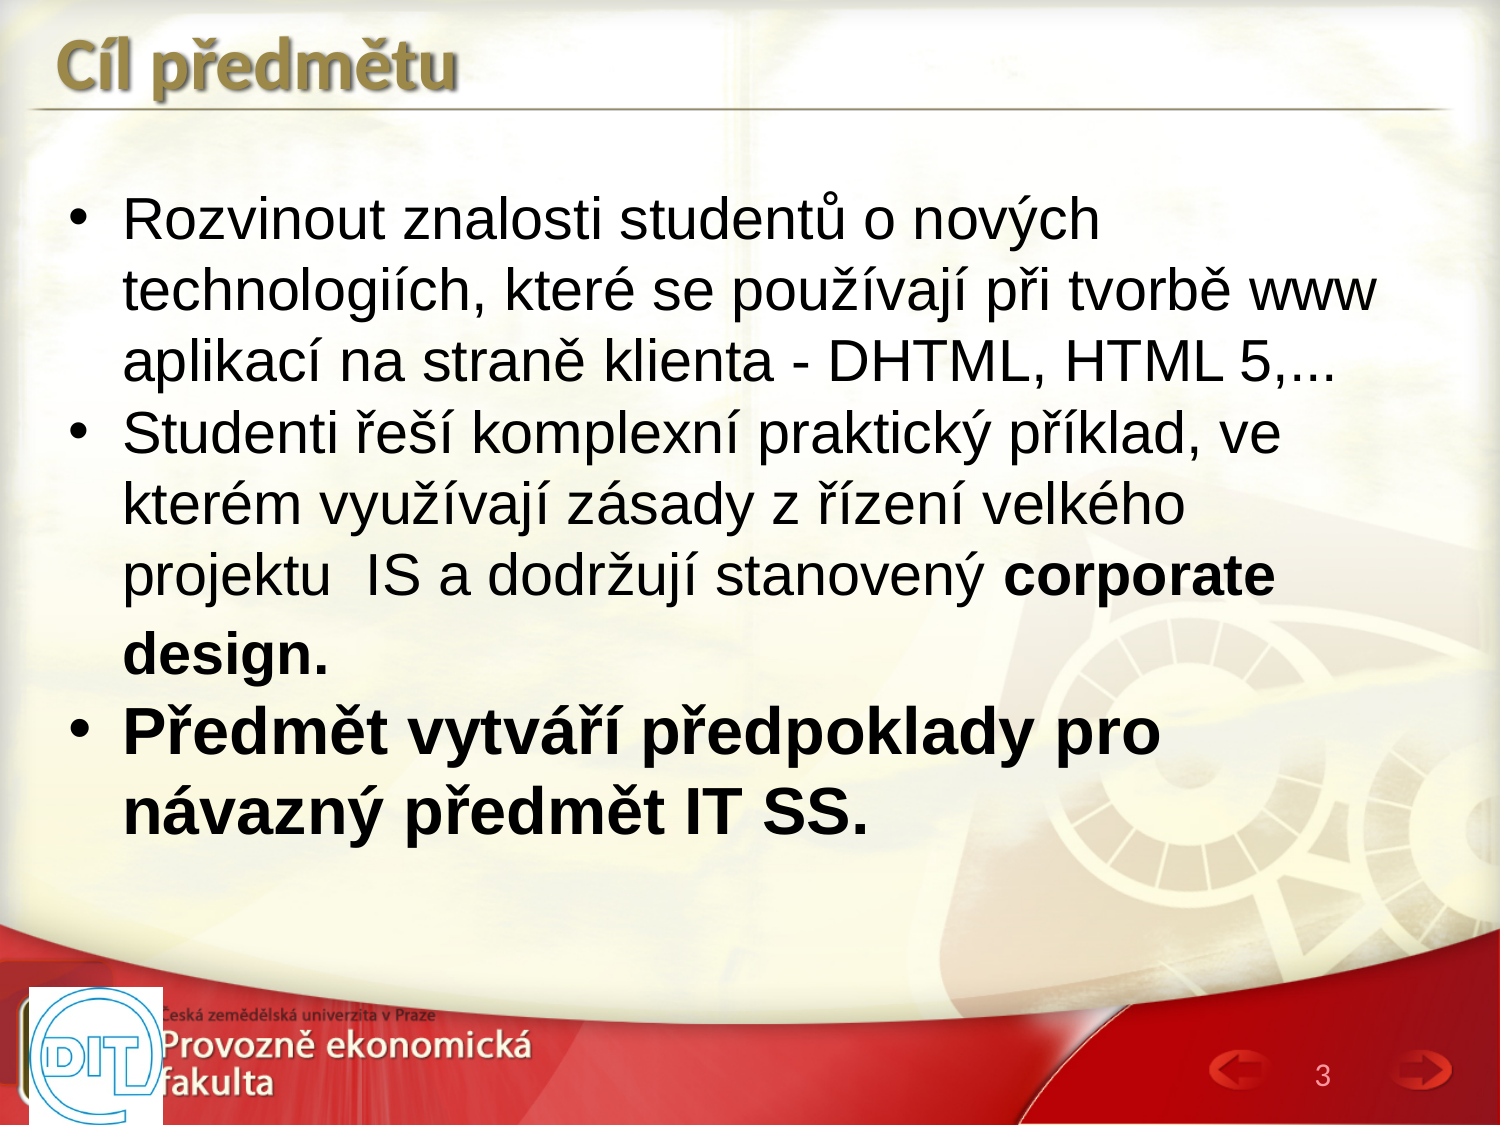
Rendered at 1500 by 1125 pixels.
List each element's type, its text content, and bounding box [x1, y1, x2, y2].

list Rozvinout znalosti studentů o nových technologiích, které se používají při tvorbě www aplikací na straně klienta - DHTML, HTML 5,... Studenti řeší komplexní praktický příklad, ve kterém využívají zásady z řízení velkého projektu IS a dodržují stanovený corporate design. Předmět vytváří předpoklady pro návazný předmět IT SS. [53, 172, 1412, 882]
picture [0, 0, 1500, 1125]
title Cíl předmětu [41, 7, 1424, 114]
